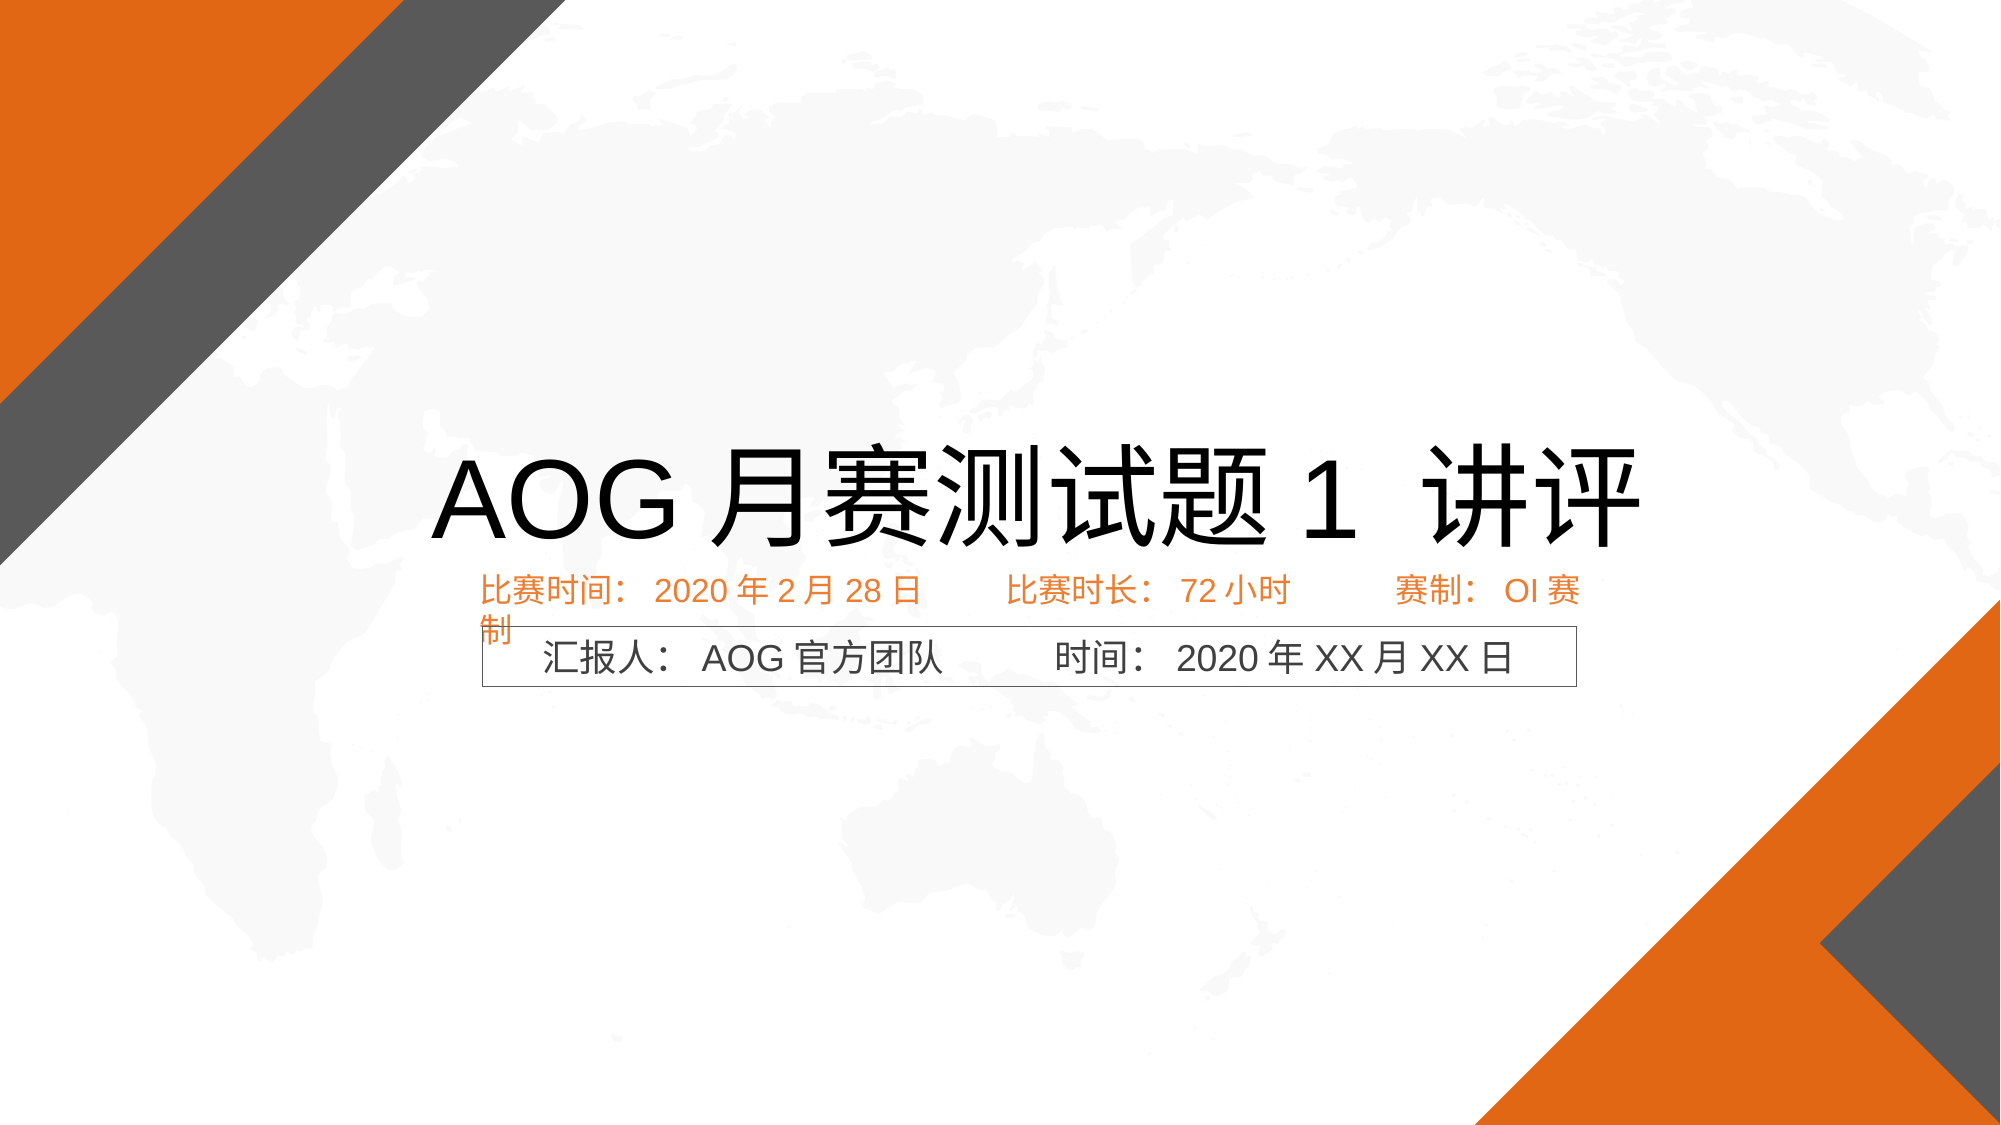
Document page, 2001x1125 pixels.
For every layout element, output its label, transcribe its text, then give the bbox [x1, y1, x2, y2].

text_box 比赛时间：2020年2月28日 比赛时长：72小时 赛制：OI赛制 [459, 559, 1608, 660]
text_box AOG月赛测试题1 讲评 [420, 420, 1656, 567]
text_box 汇报人：AOG官方团队 时间：2020年XX月XX日 [482, 626, 1577, 687]
